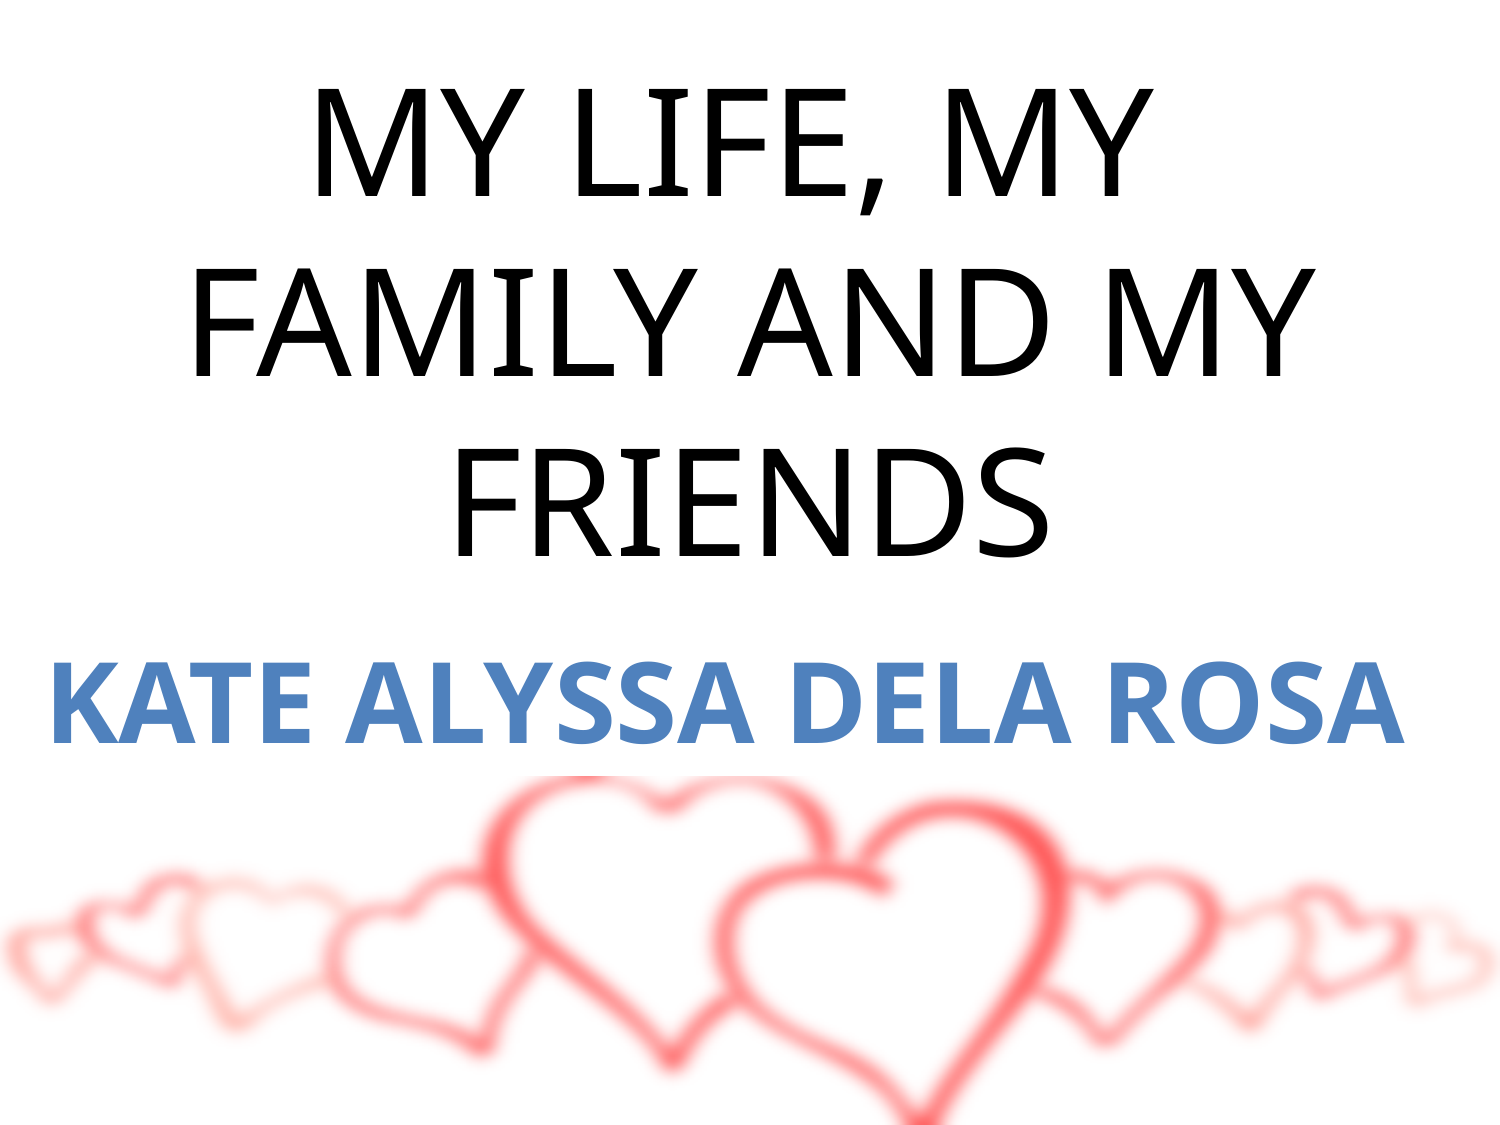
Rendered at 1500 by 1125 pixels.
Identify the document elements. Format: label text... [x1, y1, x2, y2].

title MY LIFE, MY FAMILY AND MY FRIENDS [112, 196, 1388, 438]
text_box Kate Alyssa Dela Rosa [29, 623, 1421, 774]
picture [0, 776, 1500, 1125]
